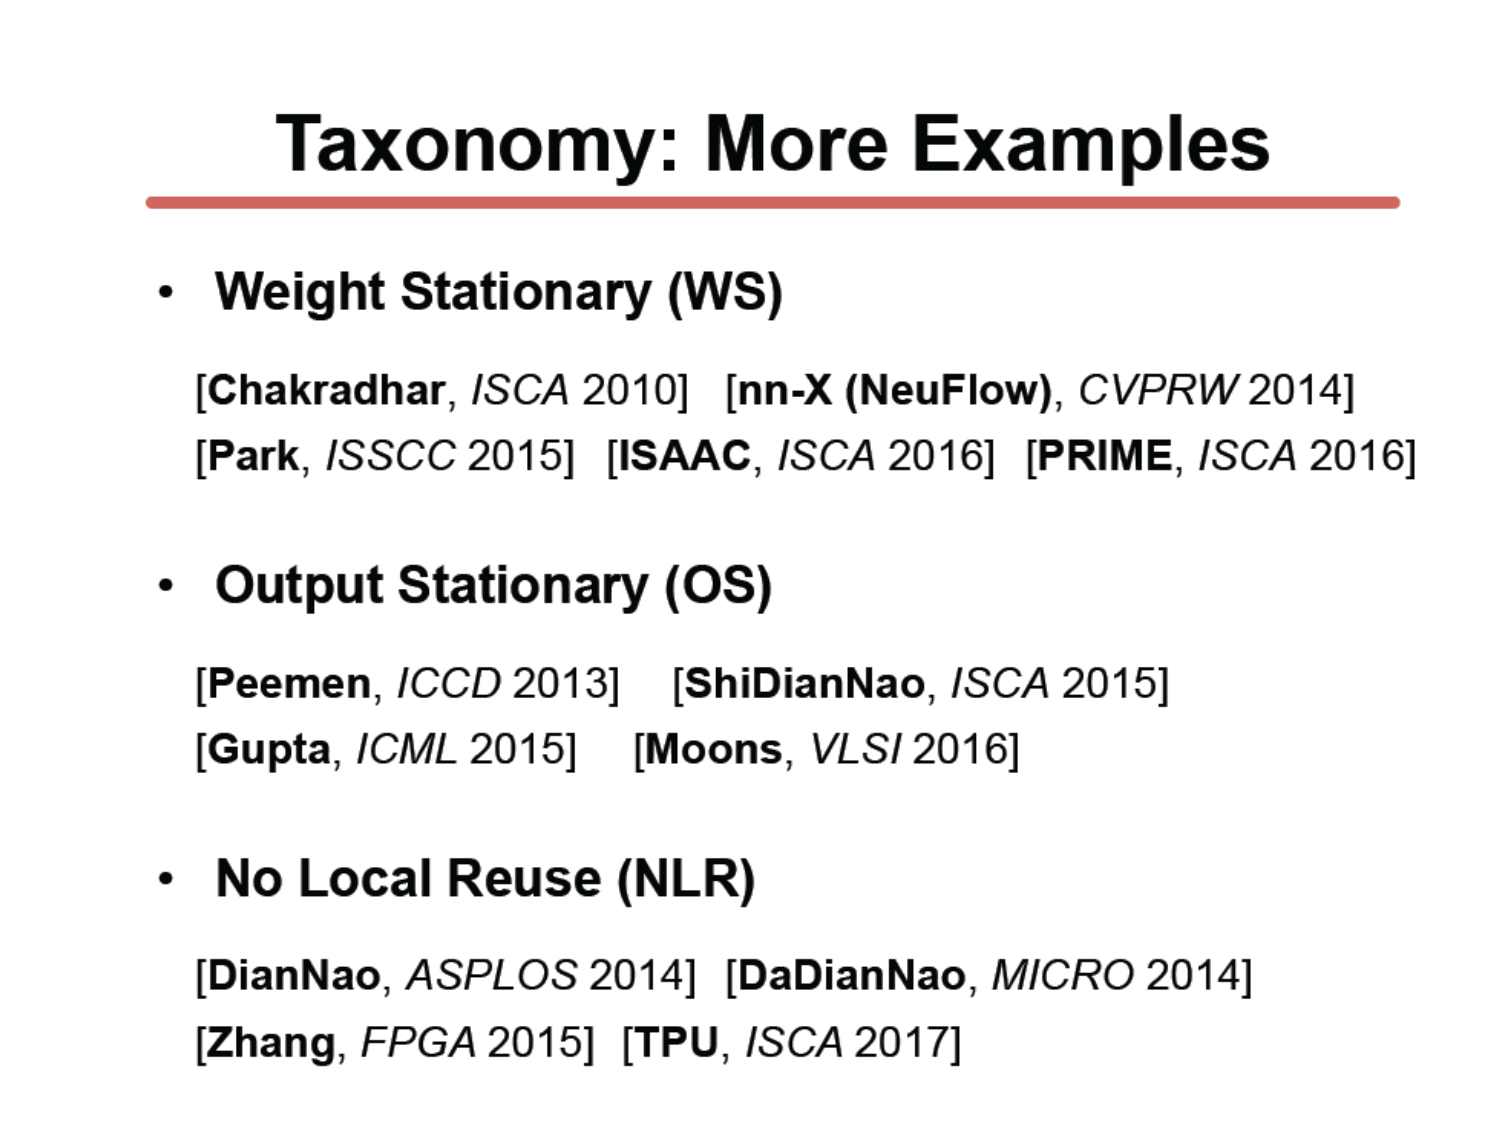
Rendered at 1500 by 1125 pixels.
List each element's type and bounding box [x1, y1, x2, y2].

picture [48, 95, 1449, 1105]
